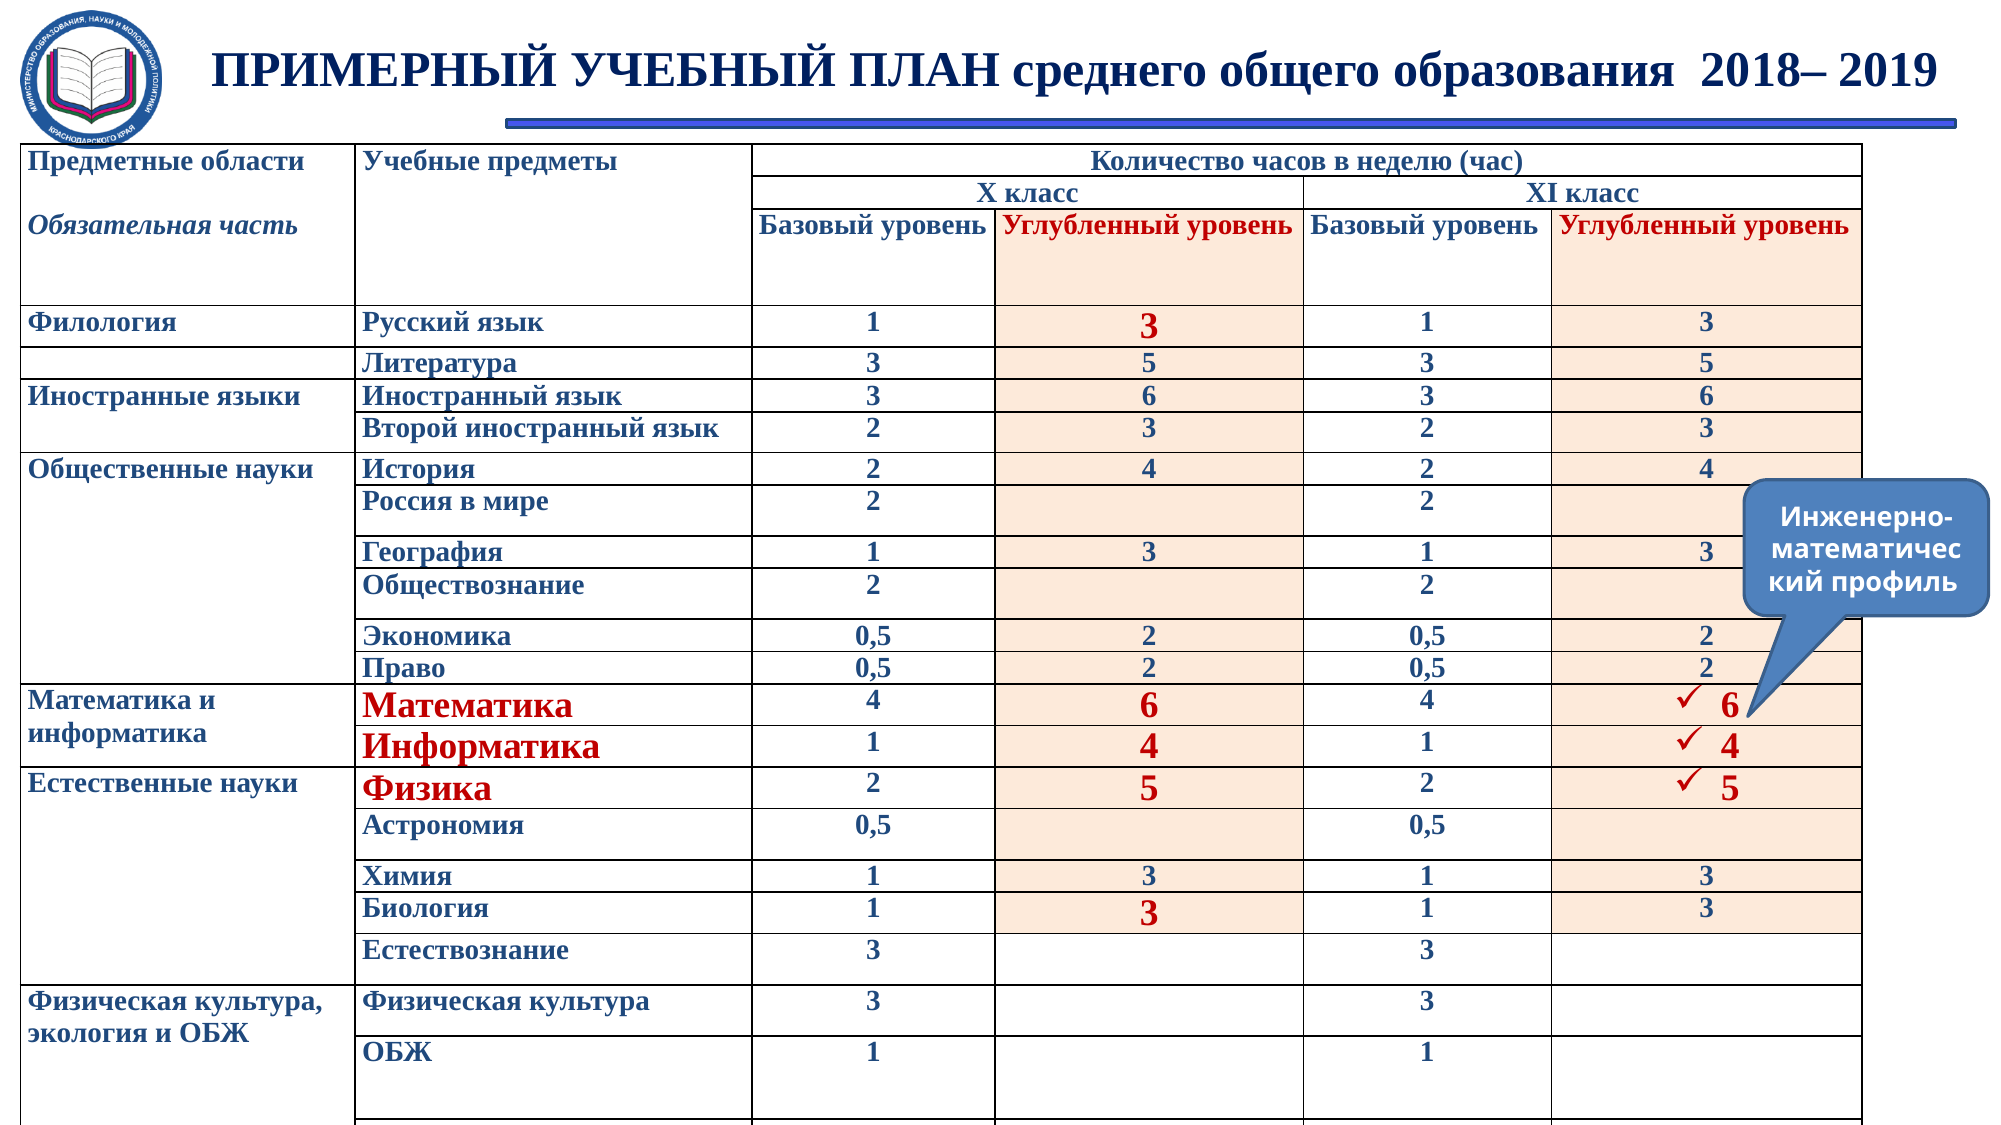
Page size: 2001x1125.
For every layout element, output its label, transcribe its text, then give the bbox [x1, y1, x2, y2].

table_cell 5 [1552, 348, 1861, 378]
table_cell [1552, 934, 1861, 984]
table_cell 2 [1304, 486, 1551, 535]
table_cell 3 [1552, 893, 1861, 933]
table_cell 2 [996, 652, 1303, 683]
table_cell 1 [753, 1037, 994, 1118]
table_cell Физика [356, 768, 751, 808]
table_cell Углубленный уровень [996, 210, 1303, 305]
table_cell [1552, 1037, 1861, 1118]
table_cell 1 [753, 726, 994, 766]
table_cell Биология [356, 893, 751, 933]
table_cell [996, 1037, 1303, 1118]
table_cell 0,5 [753, 809, 994, 859]
table_cell [996, 486, 1303, 535]
table_cell 5 [996, 348, 1303, 378]
table_cell Химия [356, 861, 751, 891]
table_cell 0,5 [753, 620, 994, 651]
table_cell 4 [1552, 453, 1861, 484]
table_cell Россия в мире [356, 486, 751, 535]
table_cell [1552, 1120, 1861, 1125]
table_cell [21, 348, 354, 378]
table_cell Экономика [356, 620, 751, 651]
table_cell 1 [753, 893, 994, 933]
table_cell 2 [1784, 652, 1861, 683]
table_cell Физическая культура [356, 986, 751, 1035]
table_cell 0,5 [753, 1120, 994, 1125]
table_cell 0,5 [1304, 620, 1551, 651]
table_cell [996, 934, 1303, 984]
table_cell 3 [996, 537, 1303, 567]
table_cell 5 [1552, 768, 1861, 808]
table_cell 0,5 [753, 652, 994, 683]
table_cell 3 [753, 986, 994, 1035]
table_cell Филология [21, 306, 354, 346]
table_header Количество чаcов в неделю (час) [753, 145, 1861, 175]
table_cell Информатика [356, 726, 751, 766]
text_box Инженерно-математический профиль [1742, 478, 1991, 718]
table_cell Естественные науки [21, 768, 354, 984]
table_cell История [356, 453, 751, 484]
table_cell 3 [996, 893, 1303, 933]
table_cell 6 [996, 685, 1303, 725]
table_cell 1 [1304, 537, 1551, 567]
table_cell Физическая культура, экология и ОБЖ [21, 986, 354, 1125]
table_cell 2 [996, 620, 1303, 651]
picture [20, 10, 162, 150]
table_cell Иностранные языки [21, 380, 354, 452]
table_cell Иностранный язык [356, 380, 751, 411]
table_cell 2 [1304, 453, 1551, 484]
table_cell [996, 1120, 1303, 1125]
table_cell 1 [1304, 861, 1551, 891]
table_cell [1552, 569, 1763, 618]
table_cell 1 [1304, 893, 1551, 933]
title ПРИМЕРНЫЙ УЧЕБНЫЙ ПЛАН среднего общего образования 2018– 2019 [196, 12, 2000, 104]
table_cell Естествознание [356, 934, 751, 984]
table_cell 3 [1304, 348, 1551, 378]
table_cell X класс [753, 177, 1303, 208]
table_cell [996, 569, 1303, 618]
table_cell 2 [1552, 620, 1781, 651]
table_cell 4 [996, 726, 1303, 766]
table_cell [996, 809, 1303, 859]
table_cell [996, 986, 1303, 1035]
table_cell Русский язык [356, 306, 751, 346]
table_cell 3 [753, 348, 994, 378]
table_cell 3 [1552, 861, 1861, 891]
table_cell 6 [1552, 380, 1861, 411]
table_header Учебные предметы [356, 145, 751, 305]
table_cell 2 [1304, 768, 1551, 808]
table_cell 2 [753, 569, 994, 618]
table_cell Экология [356, 1120, 751, 1125]
table_cell 3 [1552, 413, 1861, 452]
table_cell 2 [753, 768, 994, 808]
table_cell XI класс [1304, 177, 1861, 208]
text_box [505, 118, 1957, 129]
table_cell 2 [1815, 620, 1861, 651]
table_header Предметные области Обязательная часть [21, 145, 354, 305]
table_cell География [356, 537, 751, 567]
table_cell 1 [1304, 726, 1551, 766]
table_cell 3 [753, 934, 994, 984]
table_cell 3 [753, 380, 994, 411]
table_cell [1552, 809, 1861, 859]
table_cell Математика [356, 685, 751, 725]
table_cell 1 [1304, 1037, 1551, 1118]
table_cell Обществознание [356, 569, 751, 618]
table_cell ОБЖ [356, 1037, 751, 1118]
table_cell 1 [1304, 306, 1551, 346]
table_cell 3 [1552, 306, 1861, 346]
table_cell 3 [996, 861, 1303, 891]
table_cell 2 [1304, 569, 1551, 618]
table_cell Базовый уровень [1304, 210, 1551, 305]
table_cell [1552, 486, 1748, 535]
table_cell 4 [996, 453, 1303, 484]
table_cell 0,5 [1304, 1120, 1551, 1125]
table_cell Базовый уровень [753, 210, 994, 305]
table_cell Право [356, 652, 751, 683]
table_cell 3 [1304, 380, 1551, 411]
table_cell 0,5 [1304, 809, 1551, 859]
table_cell 0,5 [1304, 652, 1551, 683]
table_cell [1552, 986, 1861, 1035]
table_cell 3 [996, 413, 1303, 452]
table_cell 4 [1552, 726, 1861, 766]
table_cell 6 [996, 380, 1303, 411]
table_cell 4 [753, 685, 994, 725]
table_cell 1 [753, 537, 994, 567]
table_cell Математика и информатика [21, 685, 354, 766]
table_cell 6 [1552, 685, 1861, 725]
table_cell 3 [1304, 934, 1551, 984]
table_cell 2 [753, 453, 994, 484]
table_cell 2 [753, 486, 994, 535]
table_cell 2 [1552, 652, 1769, 683]
table_cell 3 [996, 306, 1303, 346]
table_cell Астрономия [356, 809, 751, 859]
table_cell 1 [753, 861, 994, 891]
table_cell 2 [753, 413, 994, 452]
table_cell 3 [1304, 986, 1551, 1035]
table_cell 4 [1304, 685, 1551, 725]
table_cell 3 [1552, 537, 1742, 567]
table_cell Общественные науки [21, 453, 354, 683]
table_cell 5 [996, 768, 1303, 808]
table_cell Углубленный уровень [1552, 210, 1861, 305]
table_cell Литература [356, 348, 751, 378]
table_cell Второй иностранный язык [356, 413, 751, 452]
table_cell 2 [1304, 413, 1551, 452]
table_cell 1 [753, 306, 994, 346]
